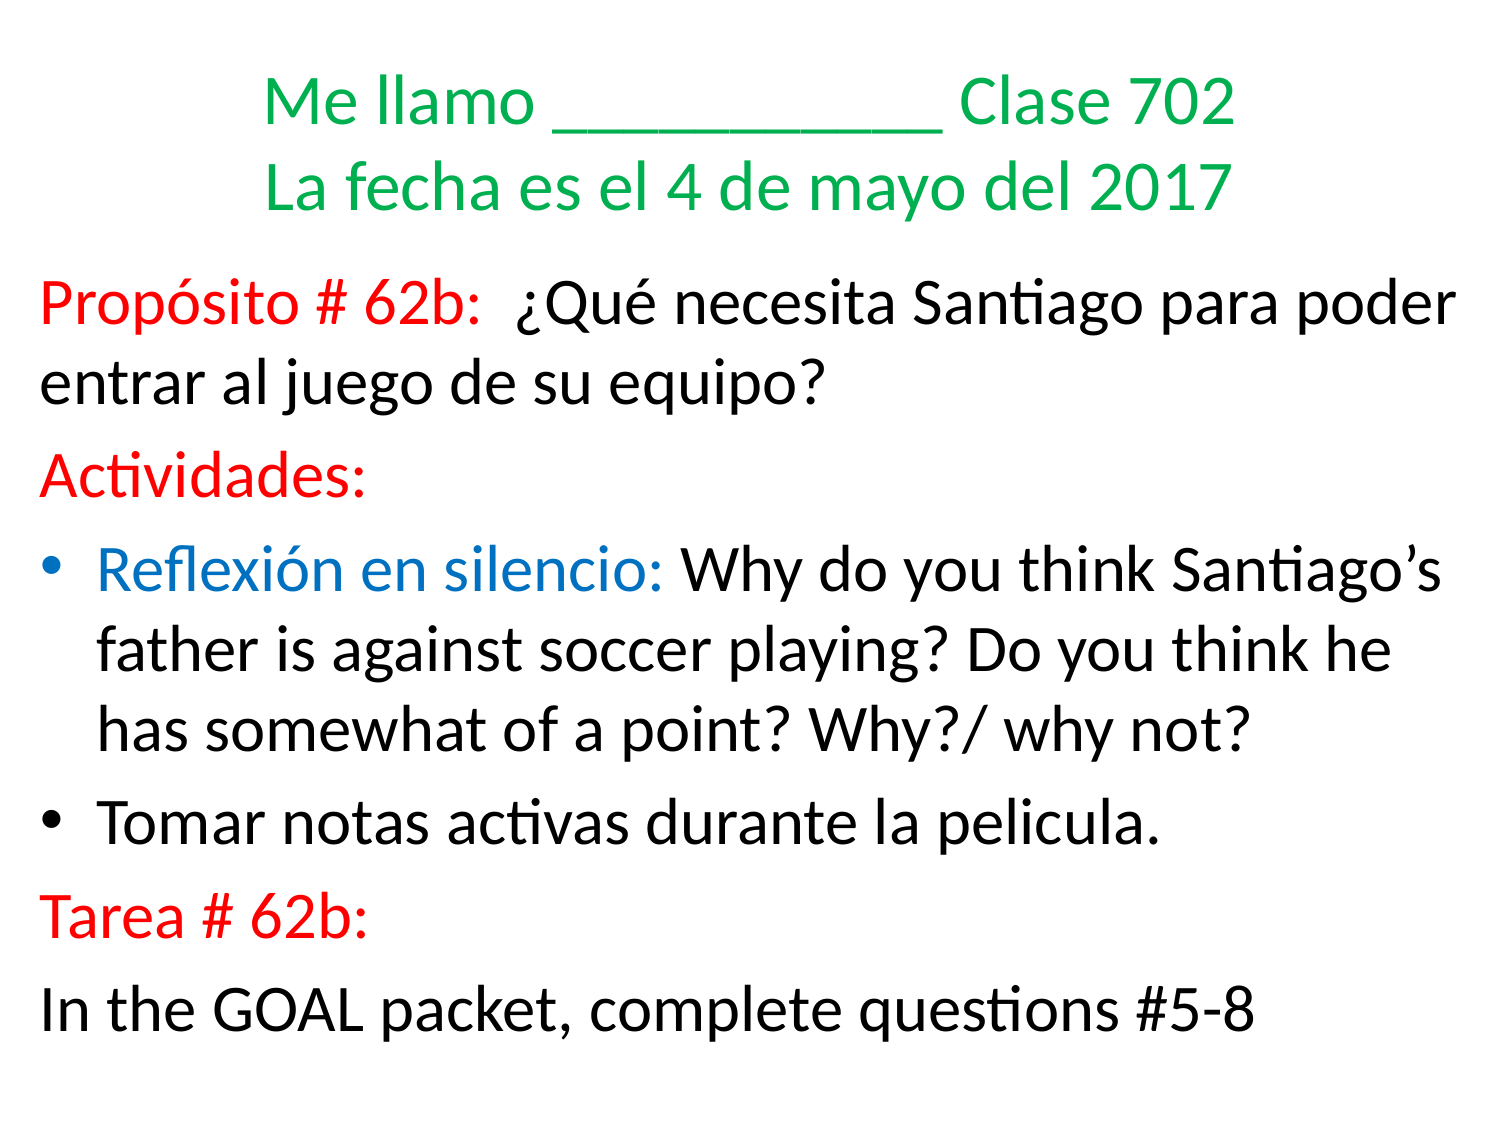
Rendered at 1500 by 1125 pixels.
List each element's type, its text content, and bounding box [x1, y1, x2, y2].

list Propósito # 62b: ¿Qué necesita Santiago para poder entrar al juego de su equipo? Actividades: Reflexión en silencio: Why do you think Santiago’s father is against soccer playing? Do you think he has somewhat of a point? Why?/ why not? Tomar notas activas durante la pelicula. Tarea # 62b: In the GOAL packet, complete questions #5-8 [24, 249, 1500, 1088]
title Me llamo ___________ Clase 702 La fecha es el 4 de mayo del 2017 [37, 45, 1463, 233]
